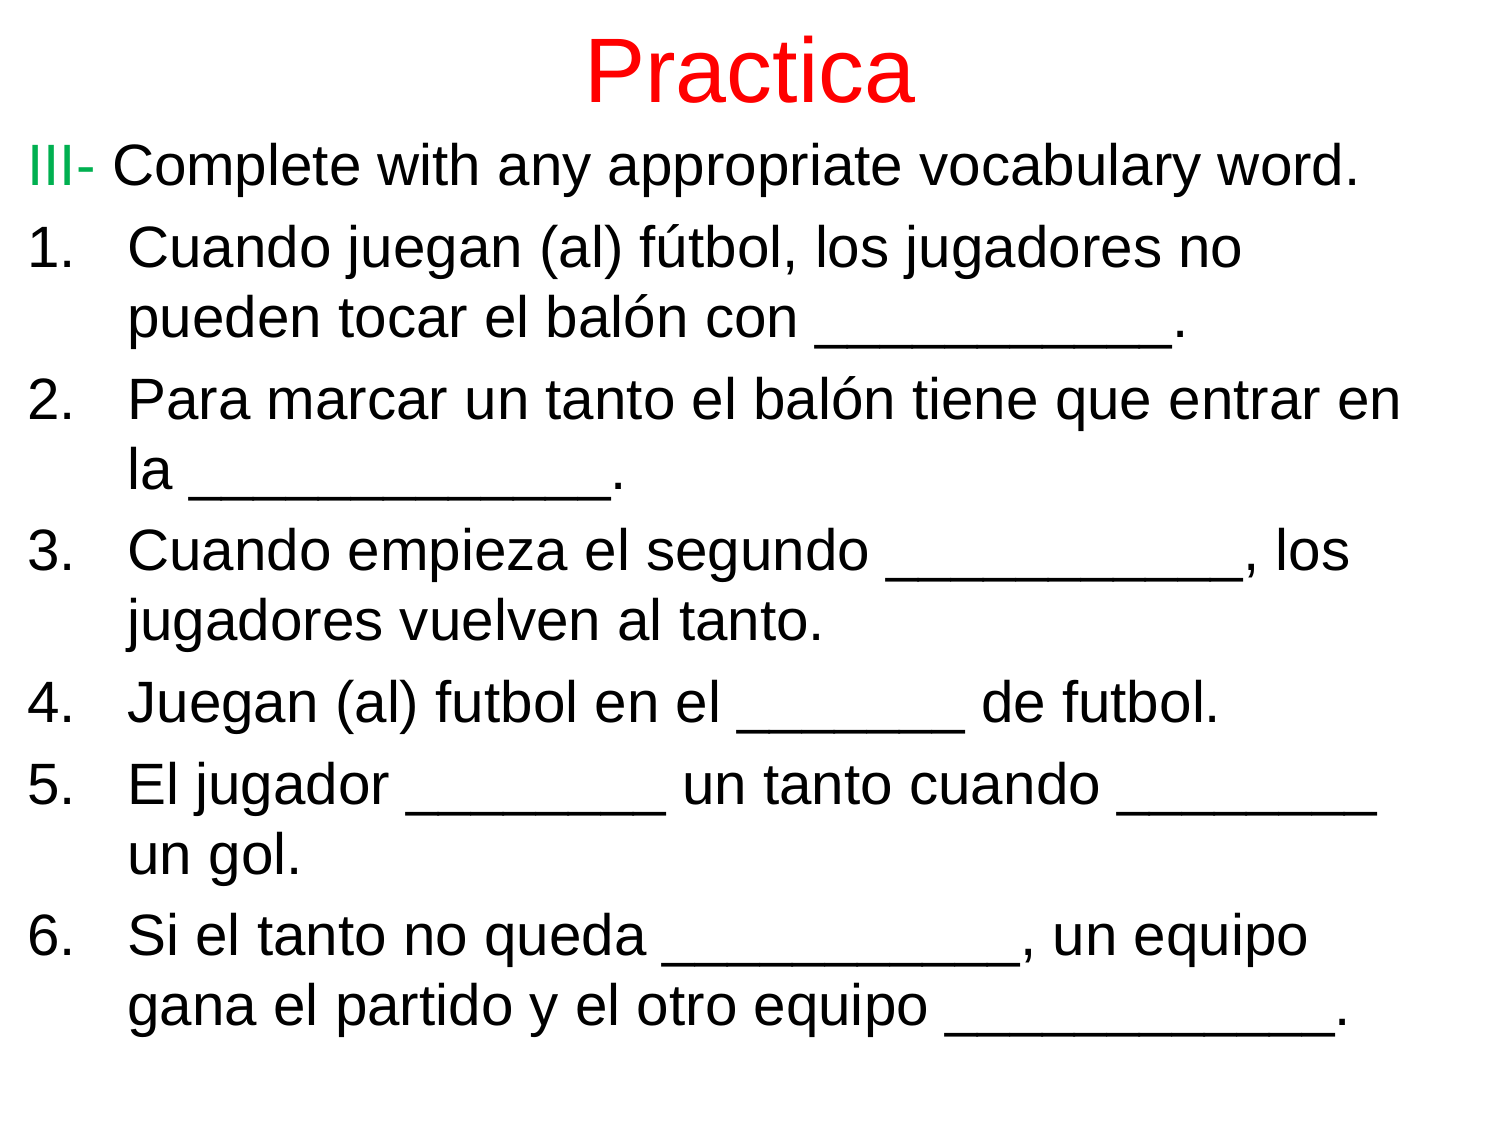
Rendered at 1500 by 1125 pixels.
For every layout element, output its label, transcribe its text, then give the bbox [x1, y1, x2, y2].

title Practica [75, 0, 1425, 120]
list III- Complete with any appropriate vocabulary word. Cuando juegan (al) fútbol, los jugadores no pueden tocar el balón con ___________. Para marcar un tanto el balón tiene que entrar en la _____________. Cuando empieza el segundo ___________, los jugadores vuelven al tanto. Juegan (al) futbol en el _______ de futbol. El jugador ________ un tanto cuando ________ un gol. Si el tanto no queda ___________, un equipo gana el partido y el otro equipo ____________. [12, 120, 1438, 1125]
